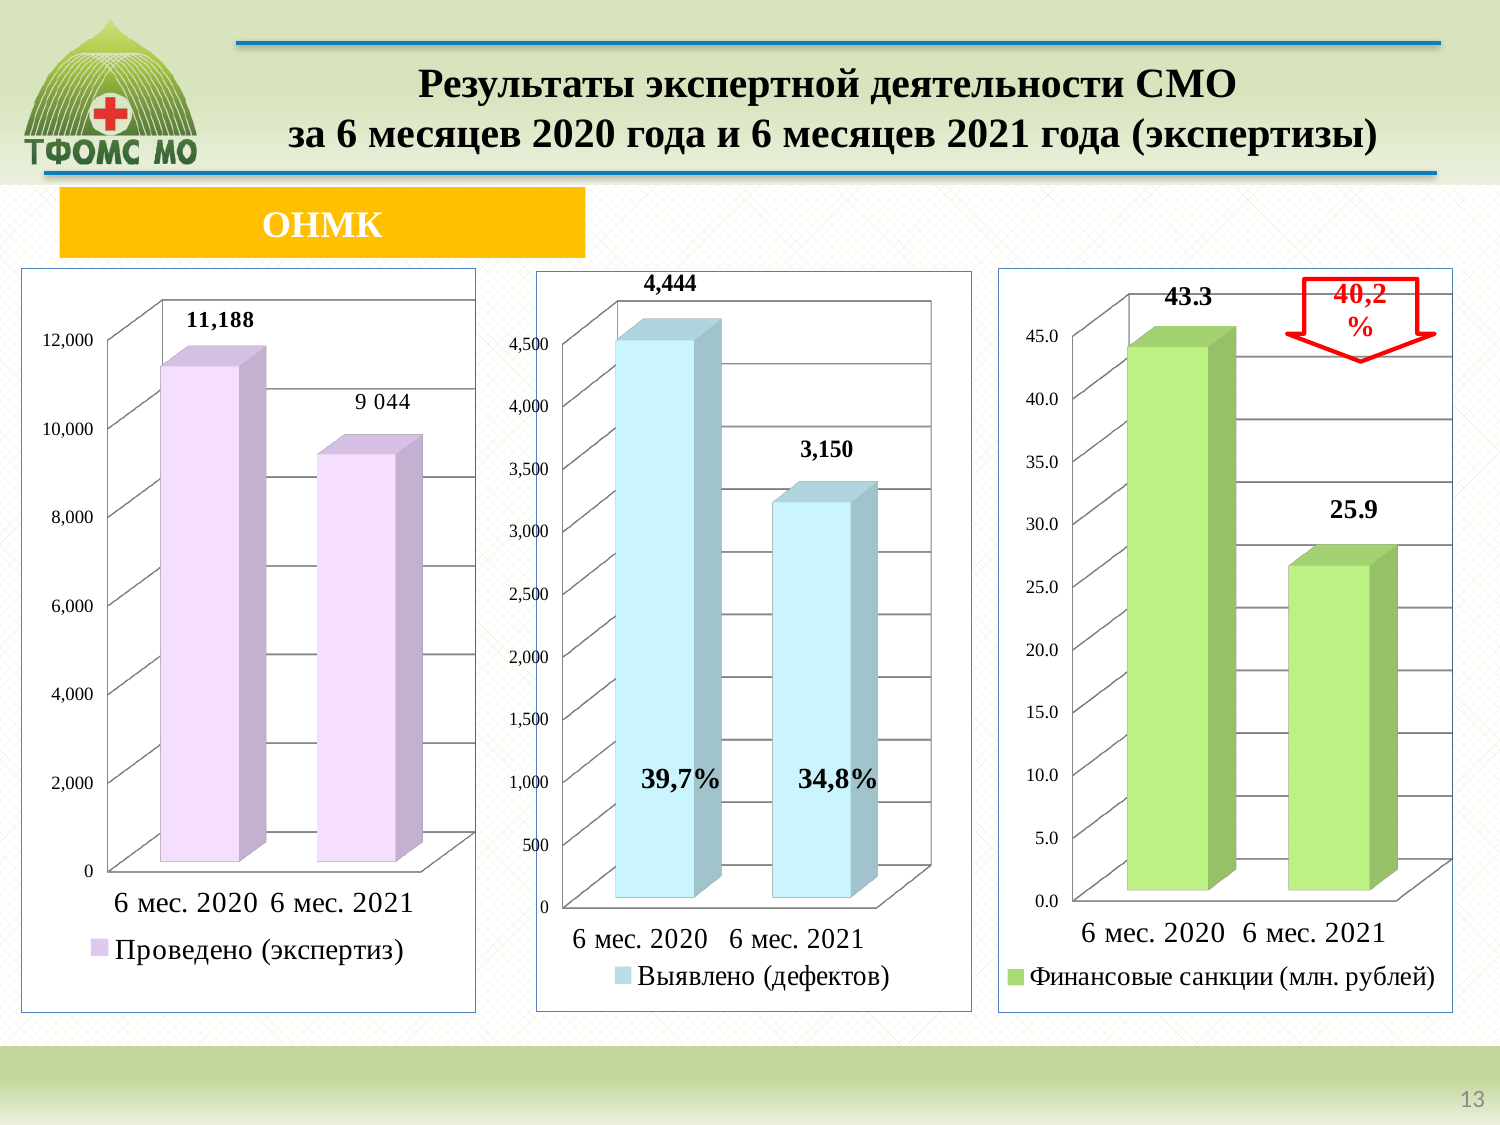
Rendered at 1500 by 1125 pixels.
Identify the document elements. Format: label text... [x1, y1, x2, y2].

chart [21, 268, 477, 1013]
text_box [0, 1045, 1500, 1125]
chart [508, 268, 972, 1012]
picture [0, 0, 1500, 185]
text_box ОНМК [58, 194, 588, 260]
chart [997, 268, 1453, 1013]
text_box 13 [1149, 1067, 1500, 1125]
